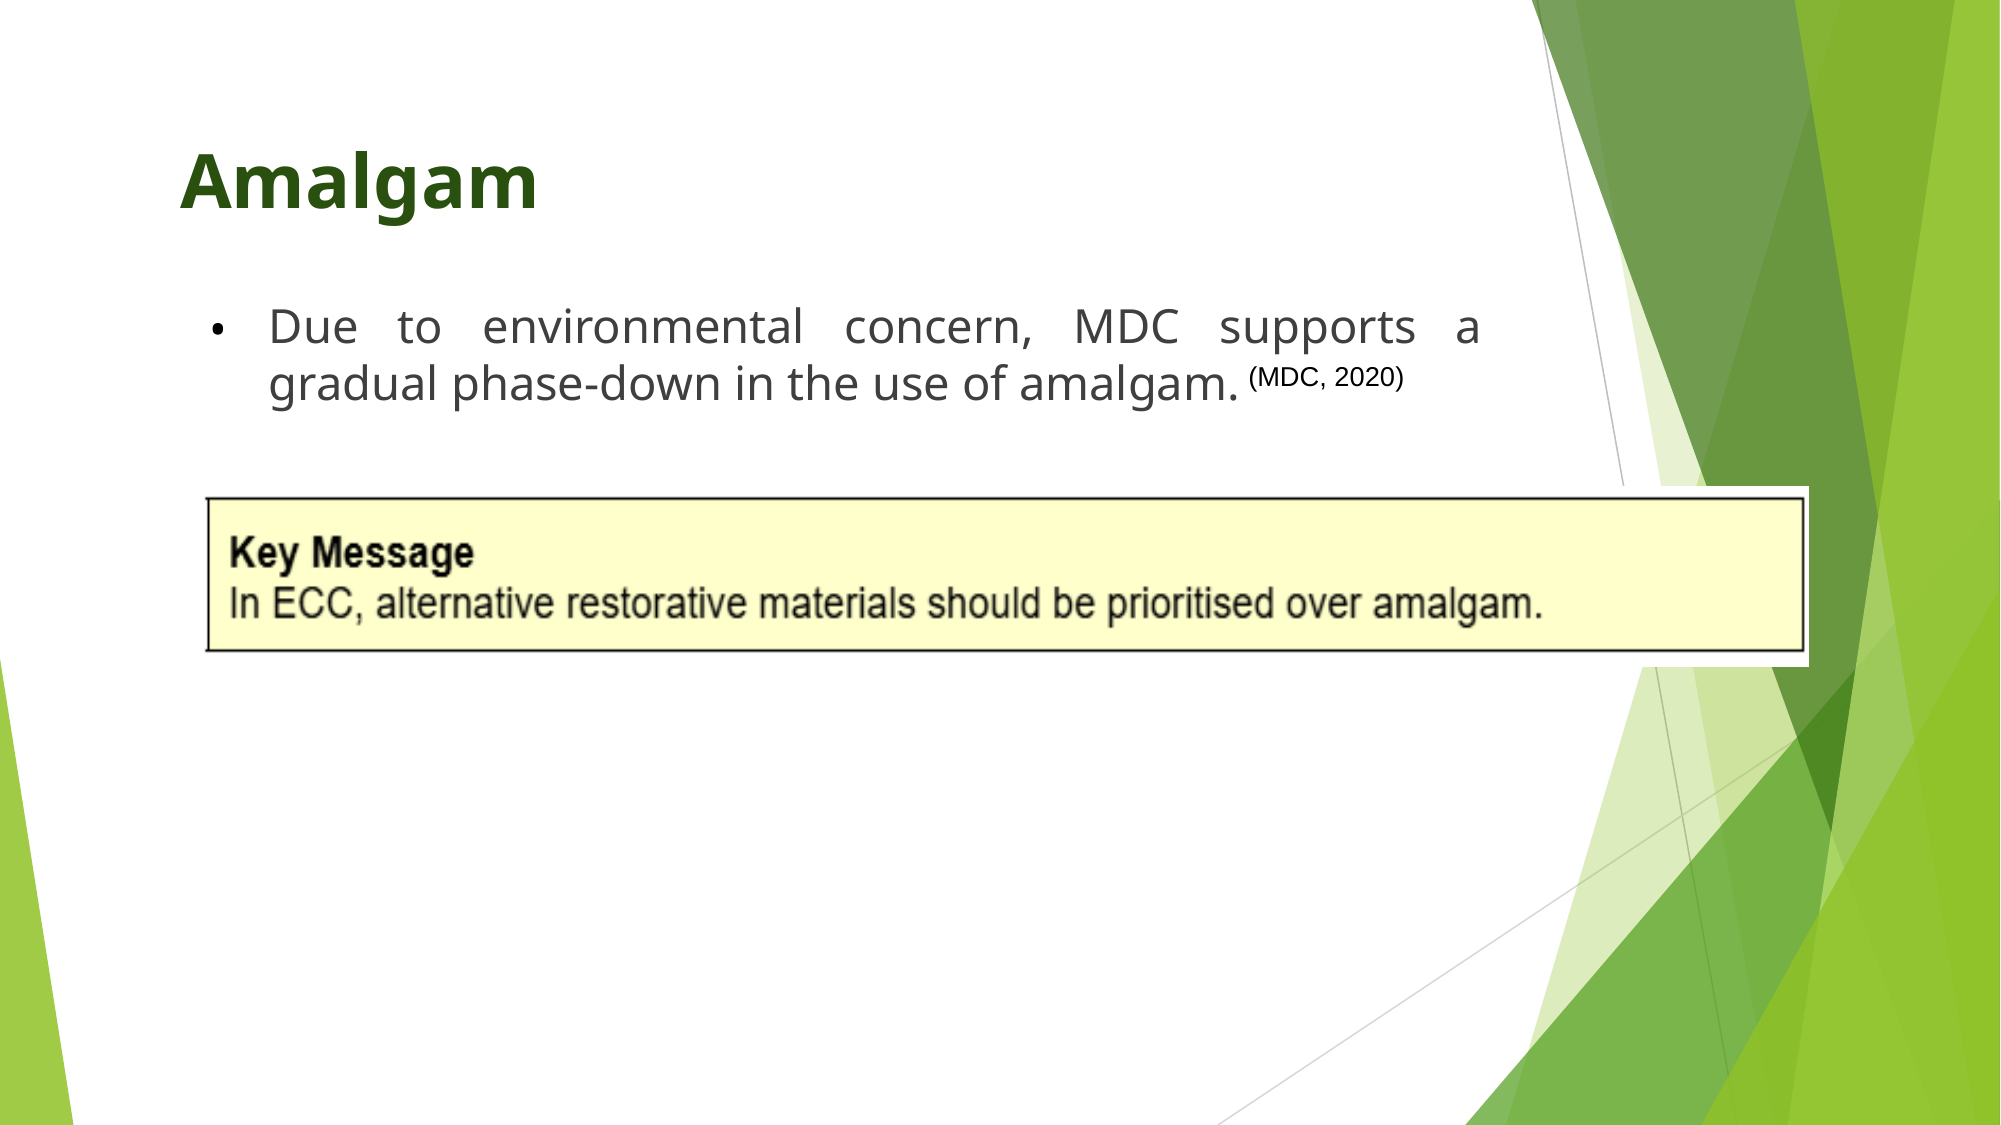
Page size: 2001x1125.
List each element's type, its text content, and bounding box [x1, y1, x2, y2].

list Due to environmental concern, MDC supports a gradual phase-down in the use of amalgam. (MDC, 2020) [148, 251, 1499, 464]
title Amalgam [165, 115, 1516, 243]
picture [191, 486, 1809, 667]
